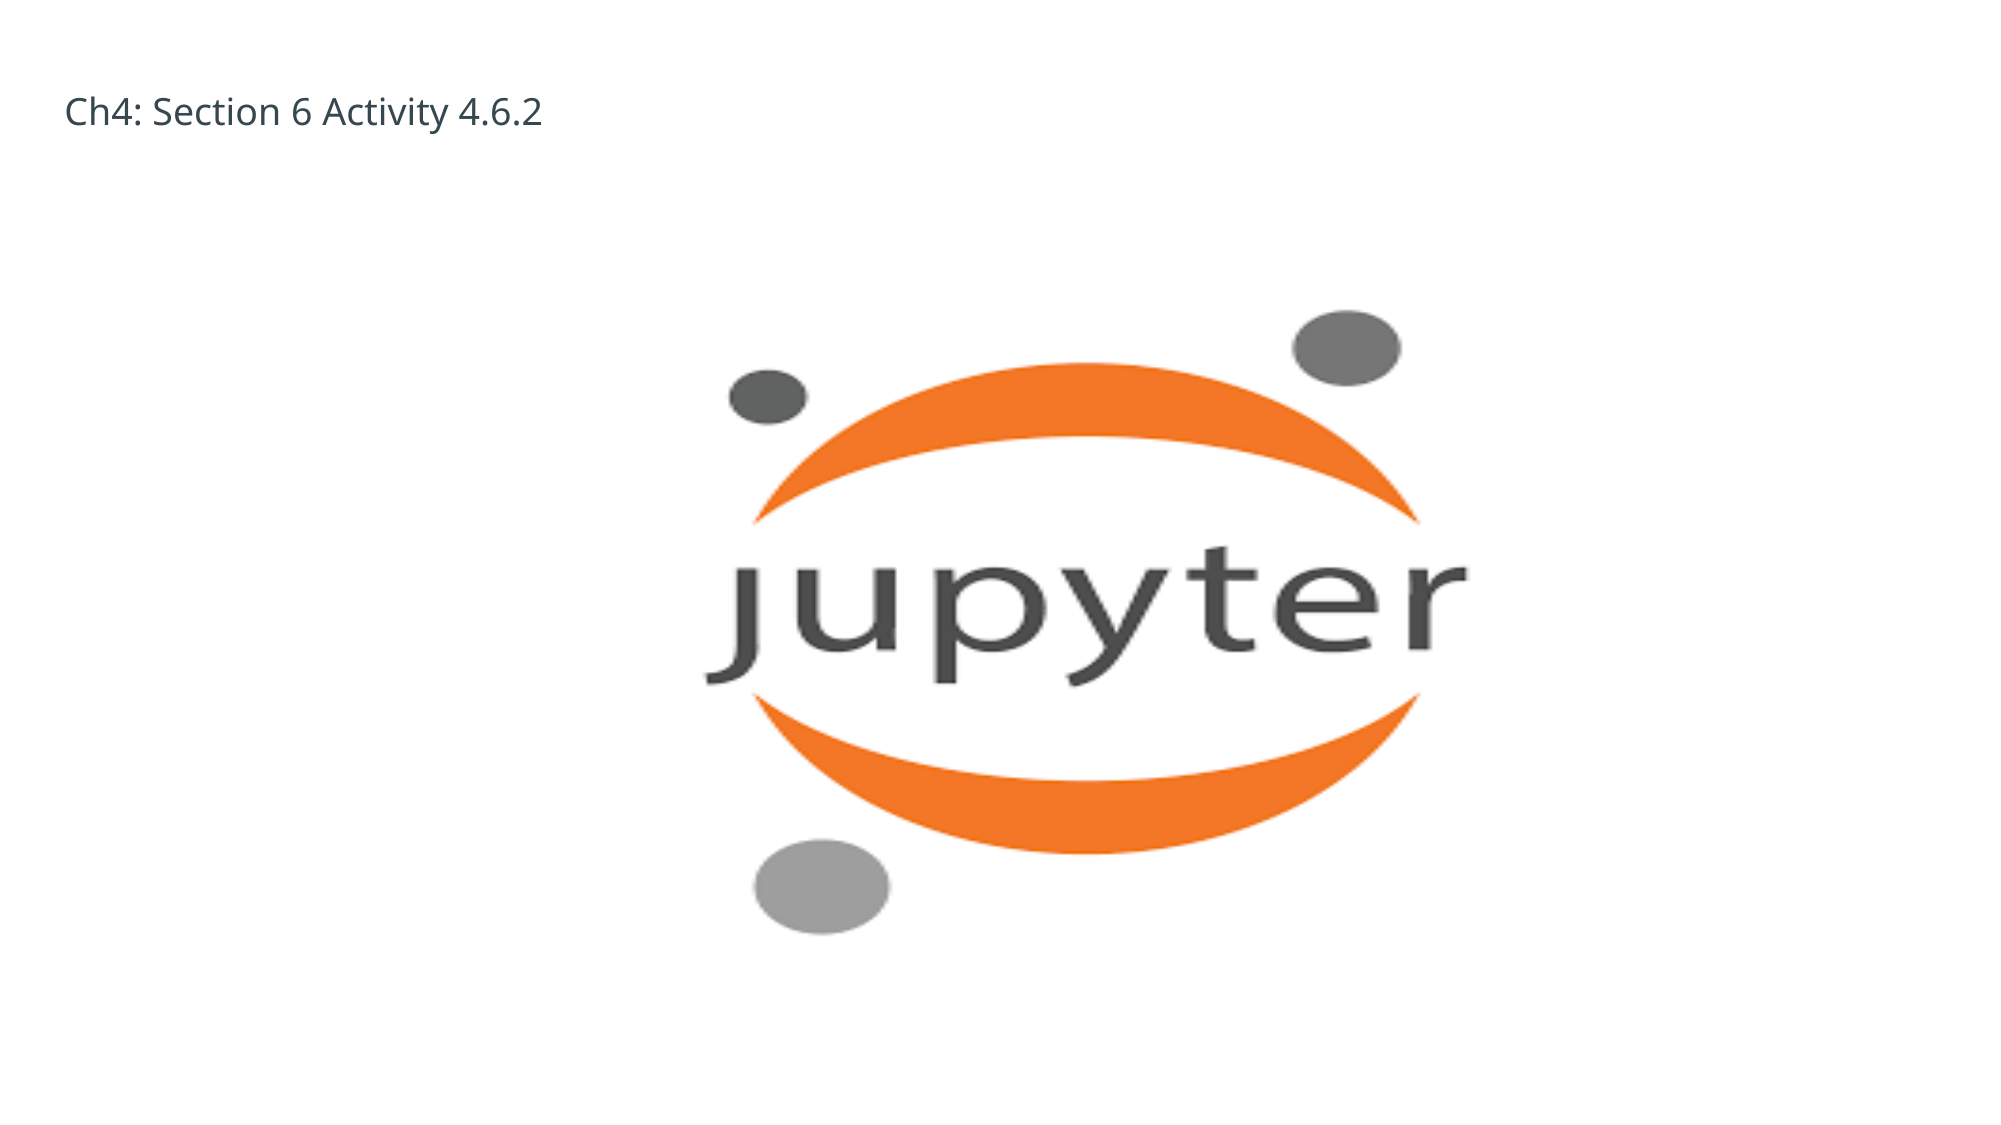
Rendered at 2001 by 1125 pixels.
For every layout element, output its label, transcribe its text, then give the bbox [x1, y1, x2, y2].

picture [697, 302, 1482, 939]
text_box Ch4: Section 6 Activity 4.6.2 [49, 80, 1049, 141]
